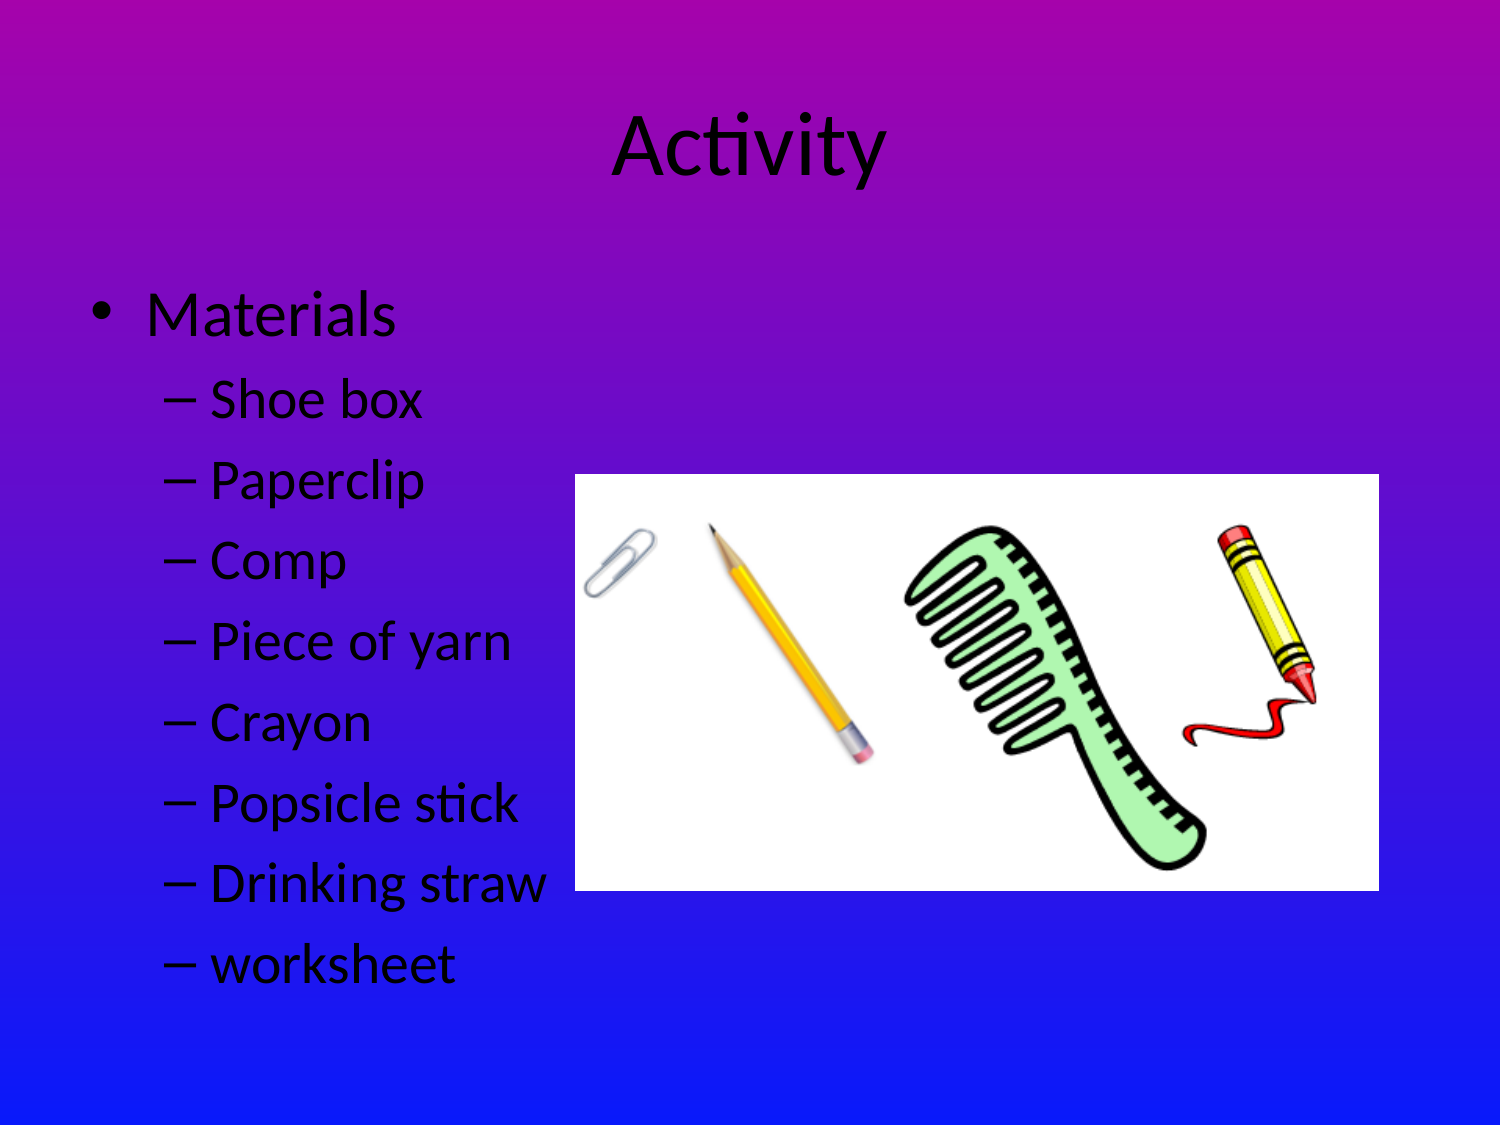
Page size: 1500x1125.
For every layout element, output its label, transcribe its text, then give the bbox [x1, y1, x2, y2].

list Materials Shoe box Paperclip Comp Piece of yarn Crayon Popsicle stick Drinking straw worksheet [75, 262, 1425, 1005]
picture [574, 474, 1379, 891]
title Activity [75, 45, 1425, 233]
